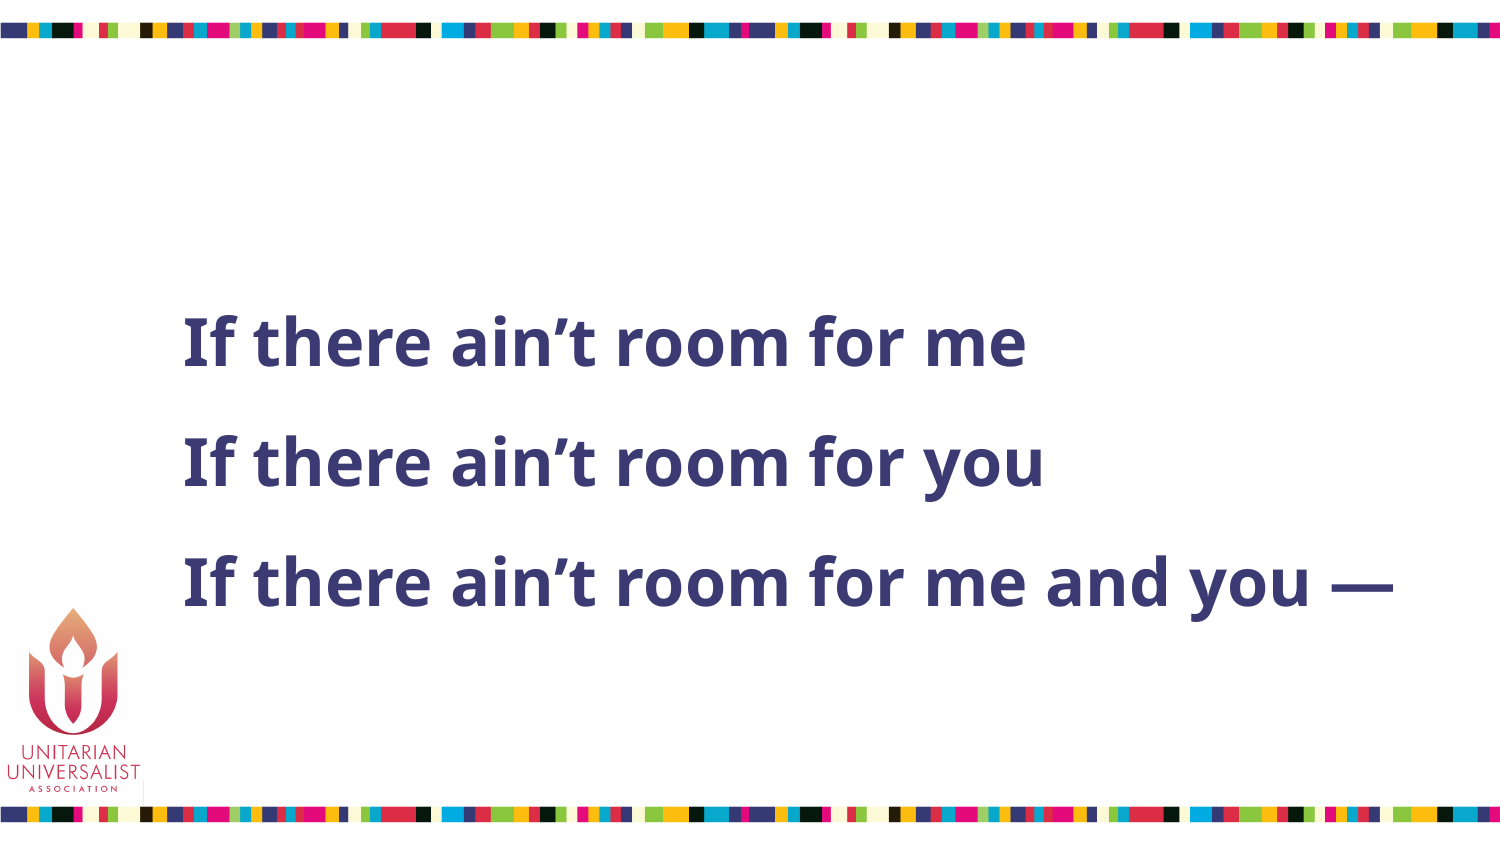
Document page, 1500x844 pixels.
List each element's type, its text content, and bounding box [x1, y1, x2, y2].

text_box If there ain’t room for me If there ain’t room for you If there ain’t room for me and you — [168, 245, 1462, 635]
picture [0, 600, 1500, 824]
picture [0, 22, 1500, 40]
